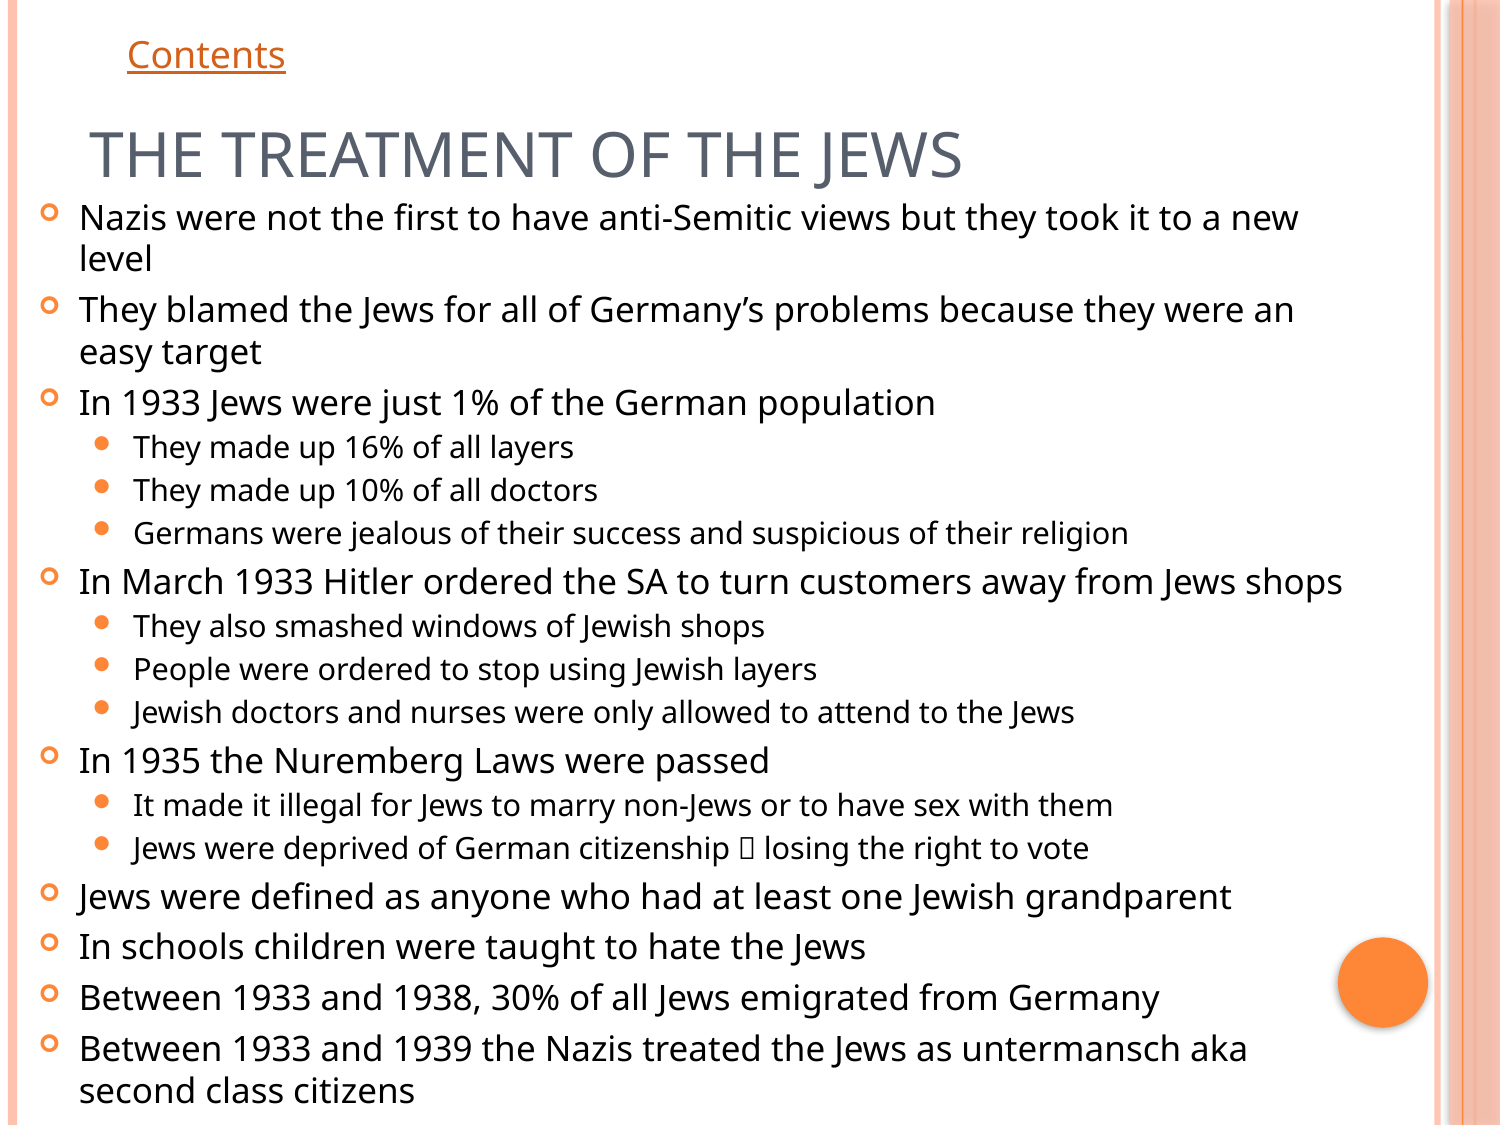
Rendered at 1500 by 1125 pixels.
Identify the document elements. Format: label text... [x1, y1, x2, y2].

title The Treatment of the Jews [75, 46, 1300, 187]
list Nazis were not the first to have anti-Semitic views but they took it to a new level They blamed the Jews for all of Germany’s problems because they were an easy target In 1933 Jews were just 1% of the German population They made up 16% of all layers They made up 10% of all doctors Germans were jealous of their success and suspicious of their religion In March 1933 Hitler ordered the SA to turn customers away from Jews shops They also smashed windows of Jewish shops People were ordered to stop using Jewish layers Jewish doctors and nurses were only allowed to attend to the Jews In 1935 the Nuremberg Laws were passed It made it illegal for Jews to marry non-Jews or to have sex with them Jews were deprived of German citizenship  losing the right to vote Jews were defined as anyone who had at least one Jewish grandparent In schools children were taught to hate the Jews Between 1933 and 1938, 30% of all Jews emigrated from Germany Between 1933 and 1939 the Nazis treated the Jews as untermansch aka second class citizens [23, 187, 1360, 1125]
